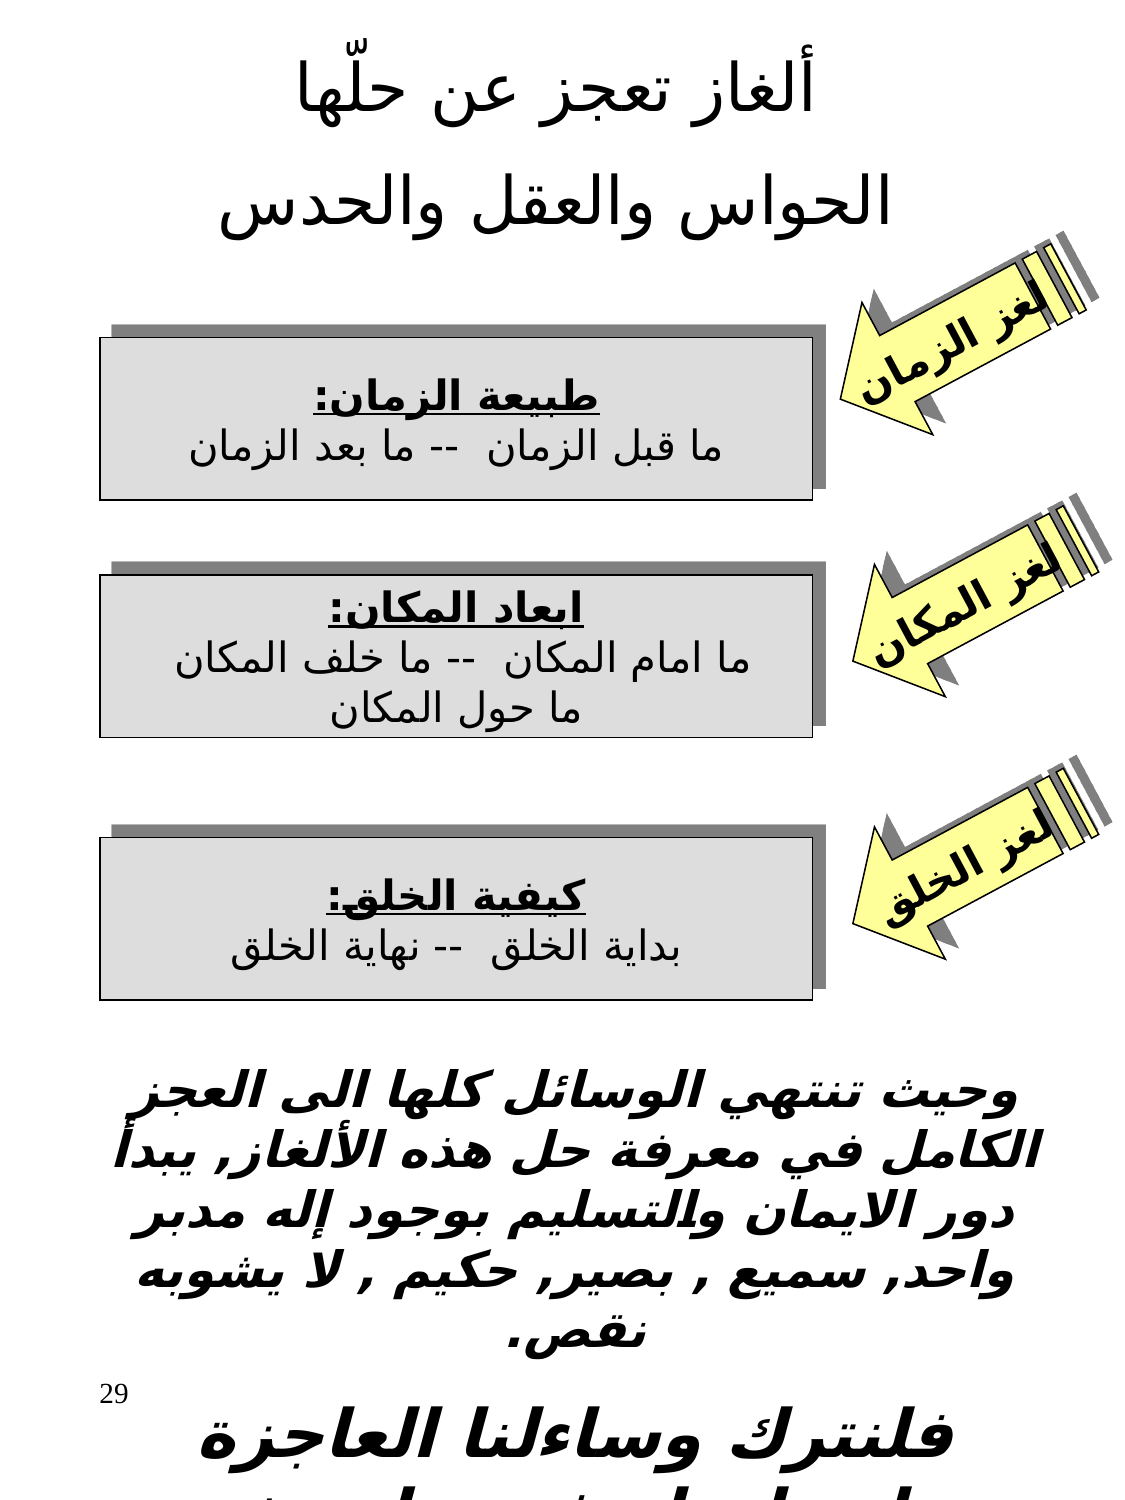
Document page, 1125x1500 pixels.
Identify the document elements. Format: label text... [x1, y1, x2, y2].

text_box لغز المكان [1034, 513, 1085, 588]
text_box كيفية الخلق: بداية الخلق -- نهاية الخلق [99, 837, 813, 1000]
text_box لغز الزمان [1043, 243, 1087, 314]
text_box لغز الخلق [852, 787, 1064, 960]
text_box لغز الخلق [1034, 775, 1085, 850]
text_box ألغاز تعجز عن حلّها الحواس والعقل والحدس [87, 37, 1025, 246]
text_box لغز الخلق [1056, 768, 1099, 839]
text_box لغز المكان [1056, 505, 1099, 576]
text_box ابعاد المكان: ما امام المكان -- ما خلف المكان ما حول المكان [99, 574, 813, 738]
text_box لغز الزمان [1022, 251, 1072, 326]
text_box لغز الزمان [840, 262, 1051, 435]
text_box لغز المكان [852, 524, 1064, 697]
text_box طبيعة الزمان: ما قبل الزمان -- ما بعد الزمان [99, 337, 813, 500]
text_box وحيث تنتهي الوسائل كلها الى العجز الكامل في معرفة حل هذه الألغاز, يبدأ دور الايمان والتسليم بوجود إله مدبر واحد, سميع , بصير, حكيم , لا يشوبه نقص. فلنترك وساءلنا العاجزة ولنسلم له في حل هذه الالغاز. [75, 1049, 1075, 1500]
